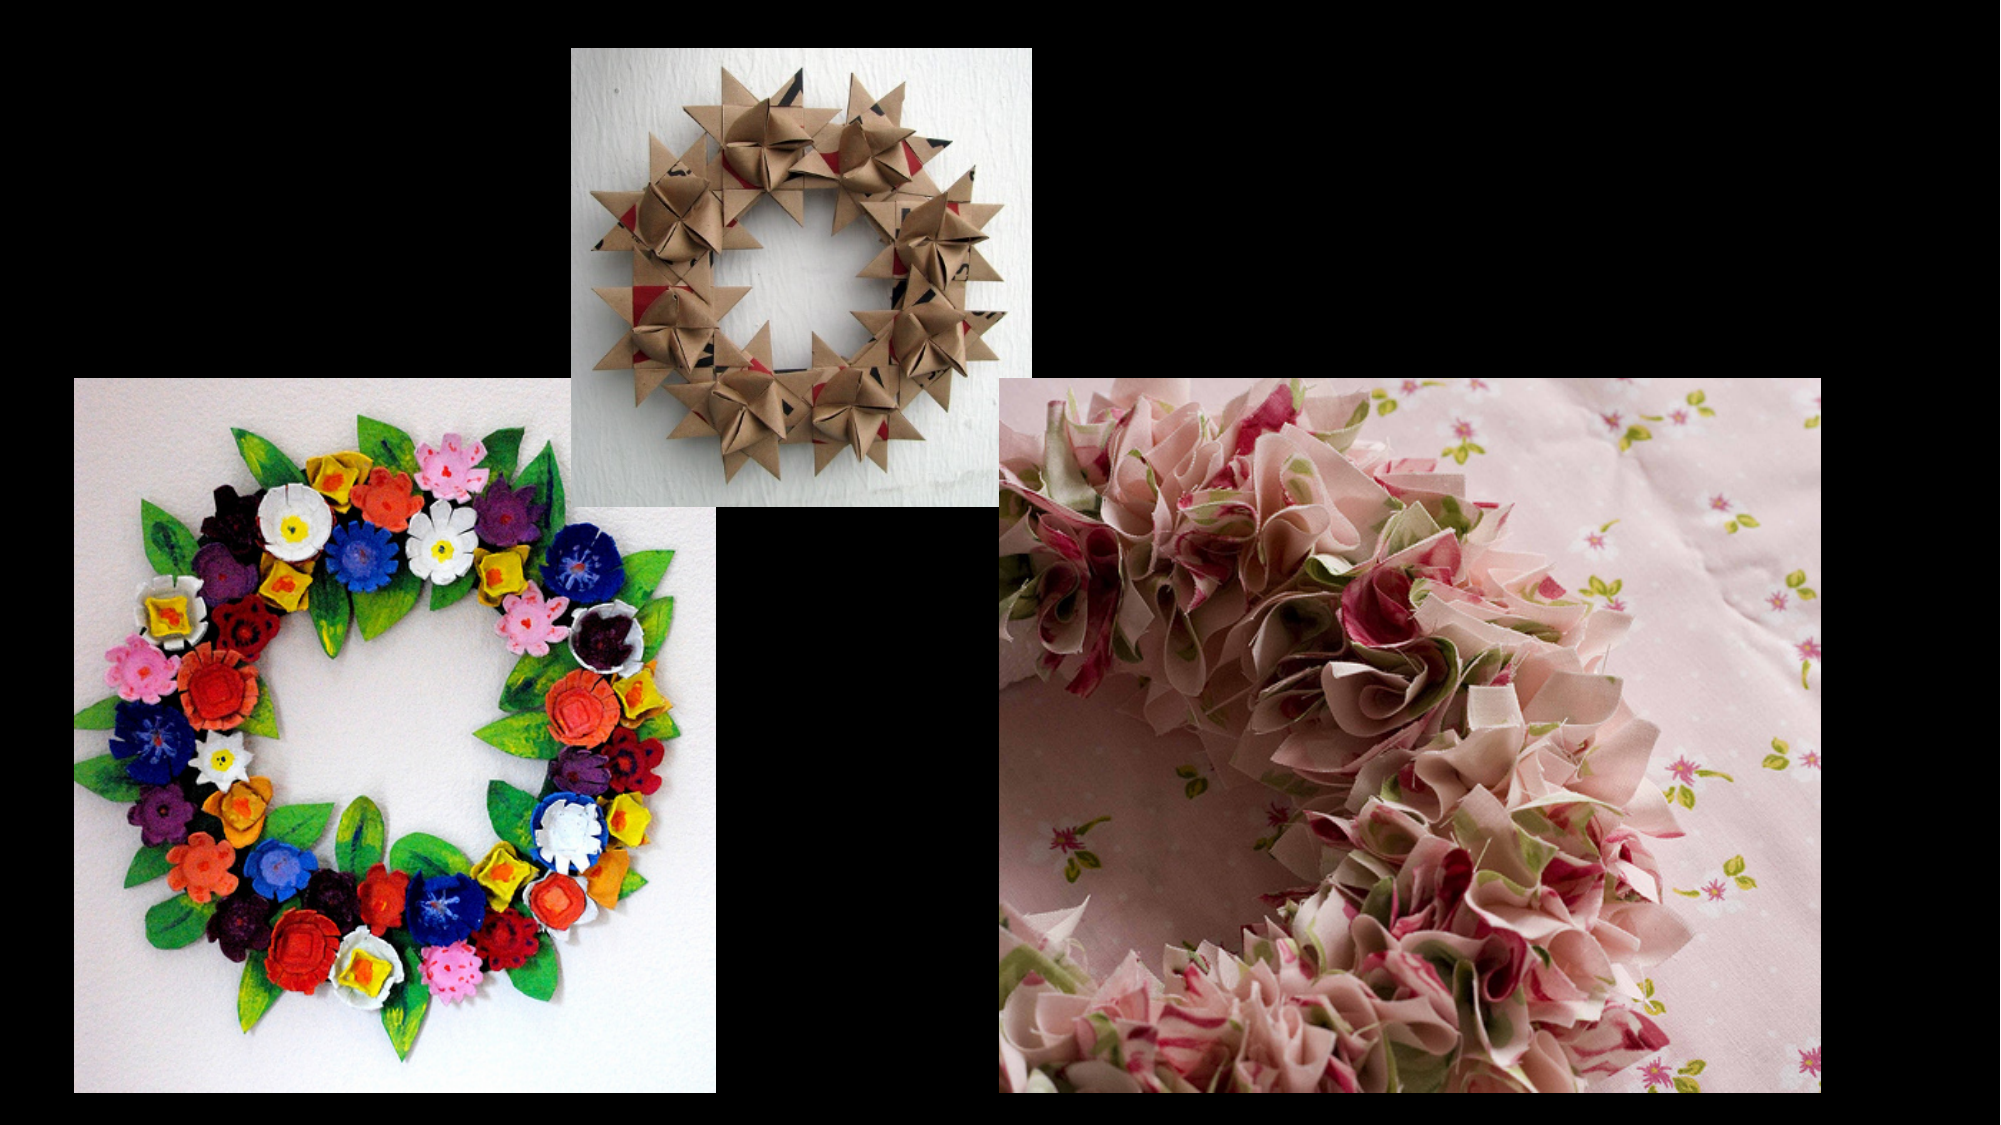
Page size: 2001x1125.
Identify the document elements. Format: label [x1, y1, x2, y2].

list [74, 378, 716, 1093]
picture [571, 48, 1821, 1093]
